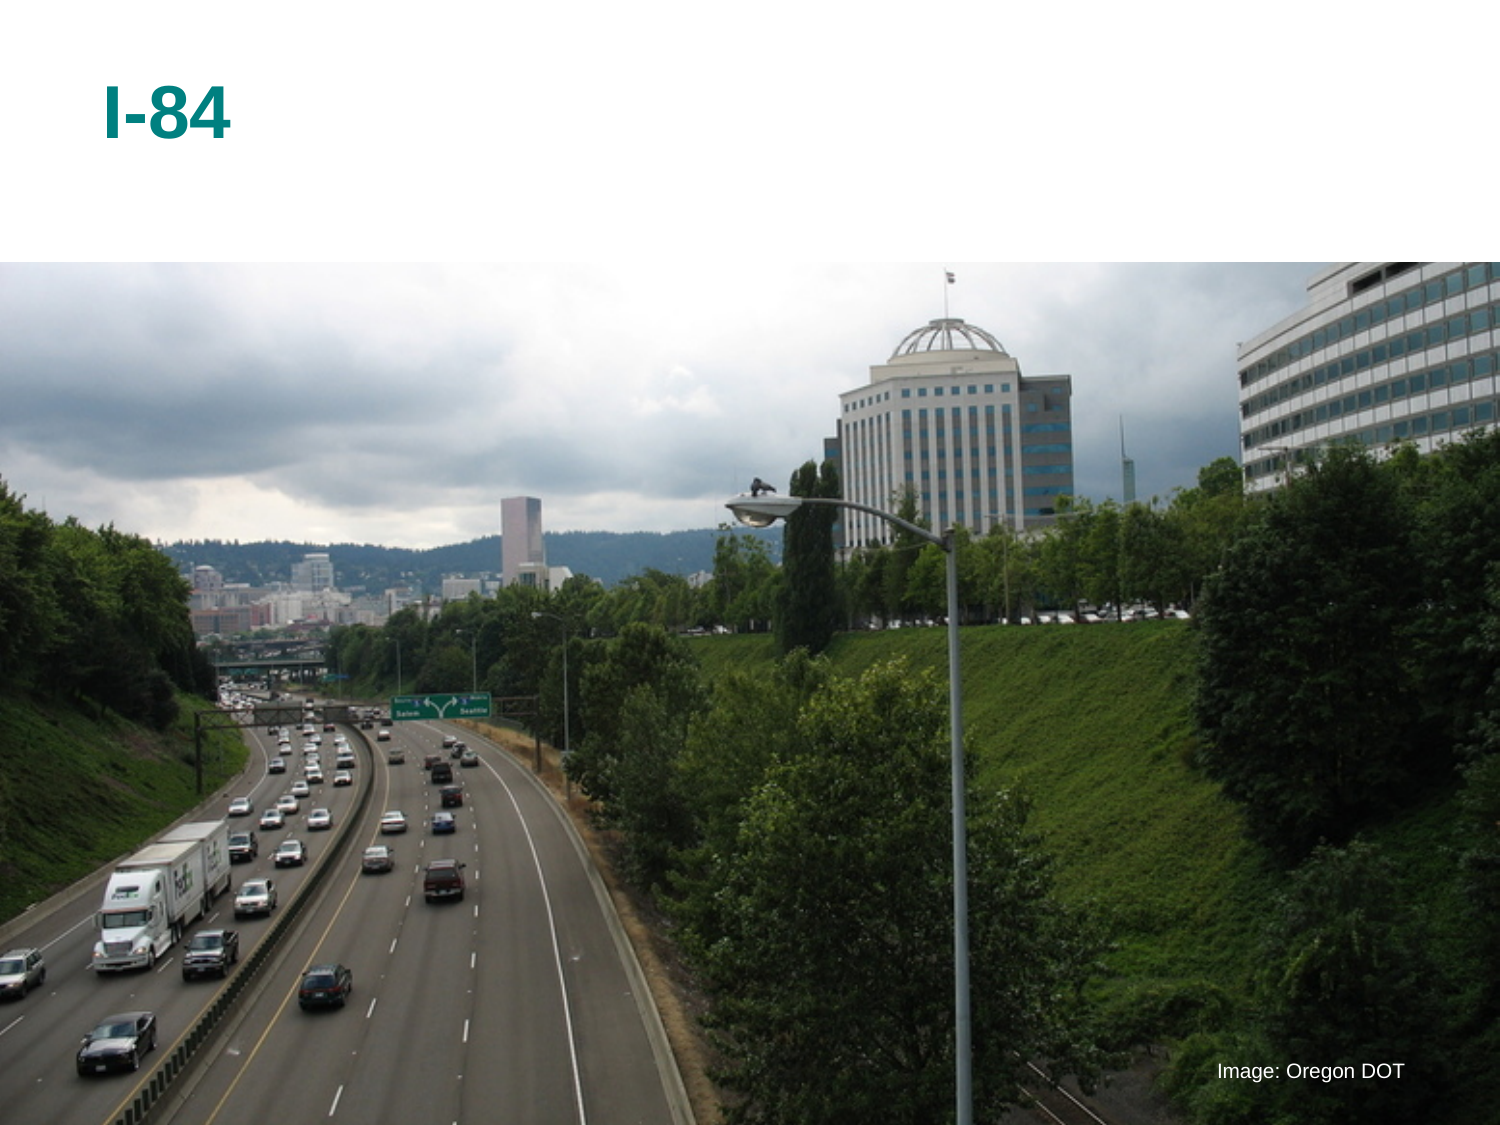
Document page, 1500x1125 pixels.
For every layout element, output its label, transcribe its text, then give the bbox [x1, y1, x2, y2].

title I-84 [87, 0, 1500, 218]
picture [0, 262, 1500, 1125]
